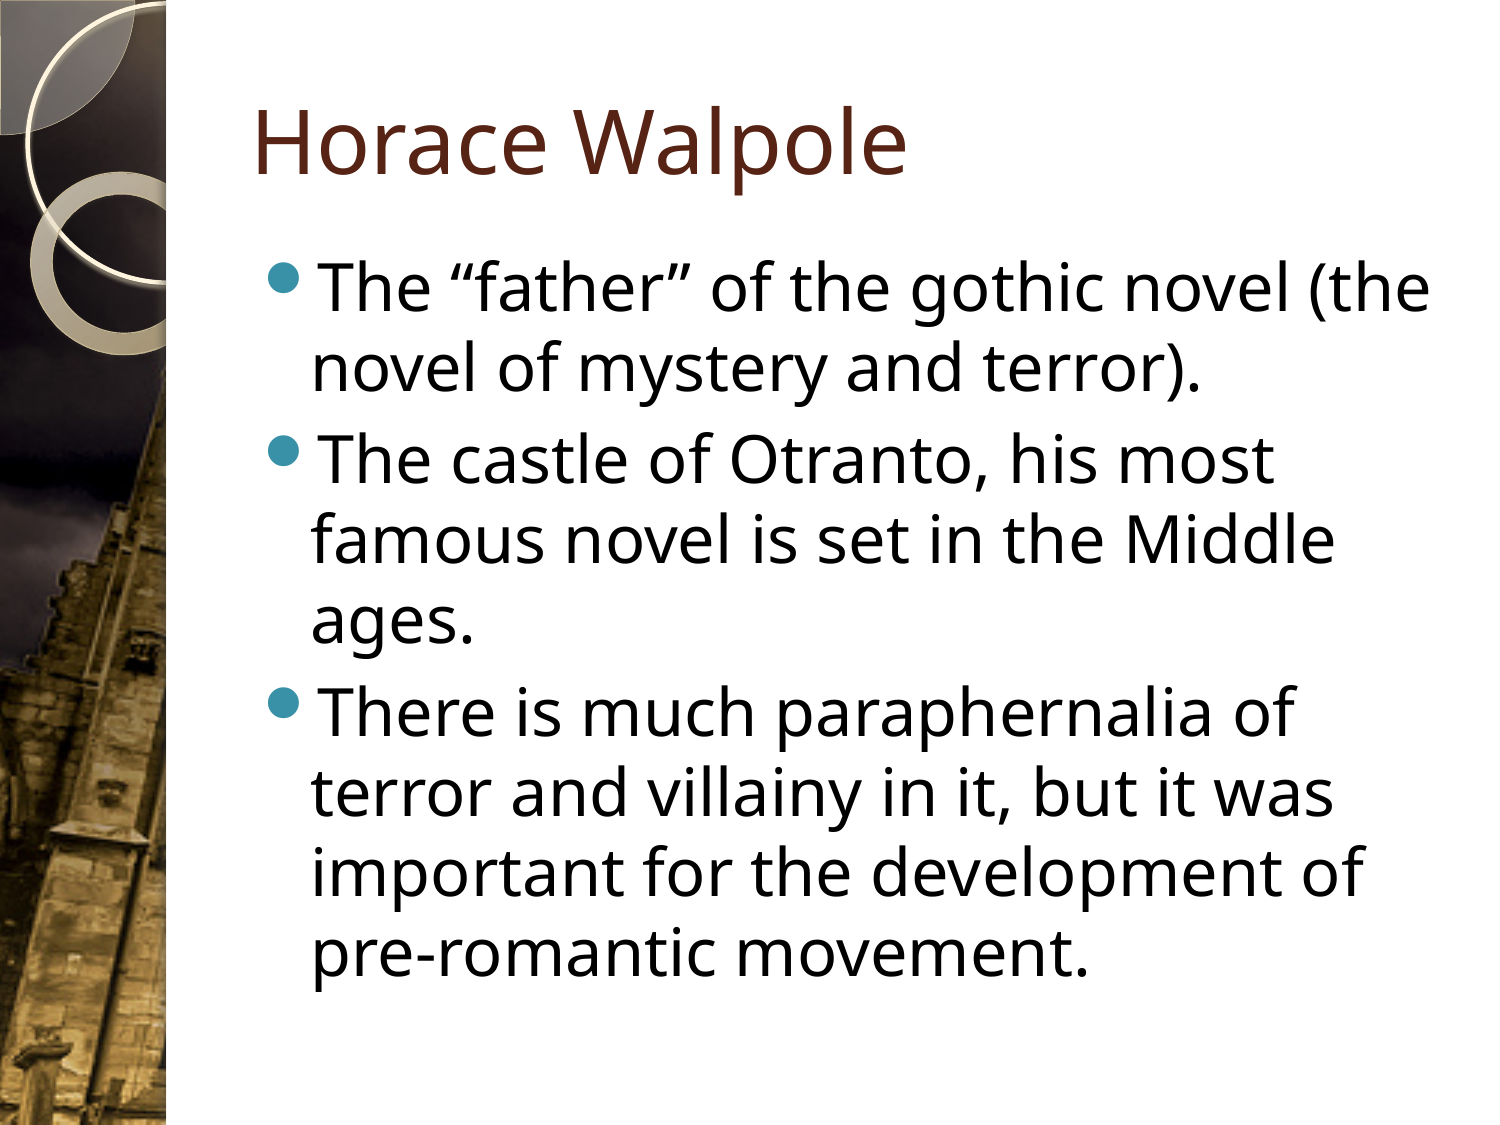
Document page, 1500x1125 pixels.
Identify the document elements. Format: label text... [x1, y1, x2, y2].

picture [62, 195, 160, 280]
picture [32, 13, 160, 207]
picture [0, 134, 166, 1125]
title Horace Walpole [235, 45, 1466, 233]
picture [53, 241, 160, 332]
list The “father” of the gothic novel (the novel of mystery and terror). The castle of Otranto, his most famous novel is set in the Middle ages. There is much paraphernalia of terror and villainy in it, but it was important for the development of pre-romantic movement. [235, 237, 1466, 1025]
picture [136, 0, 164, 4]
